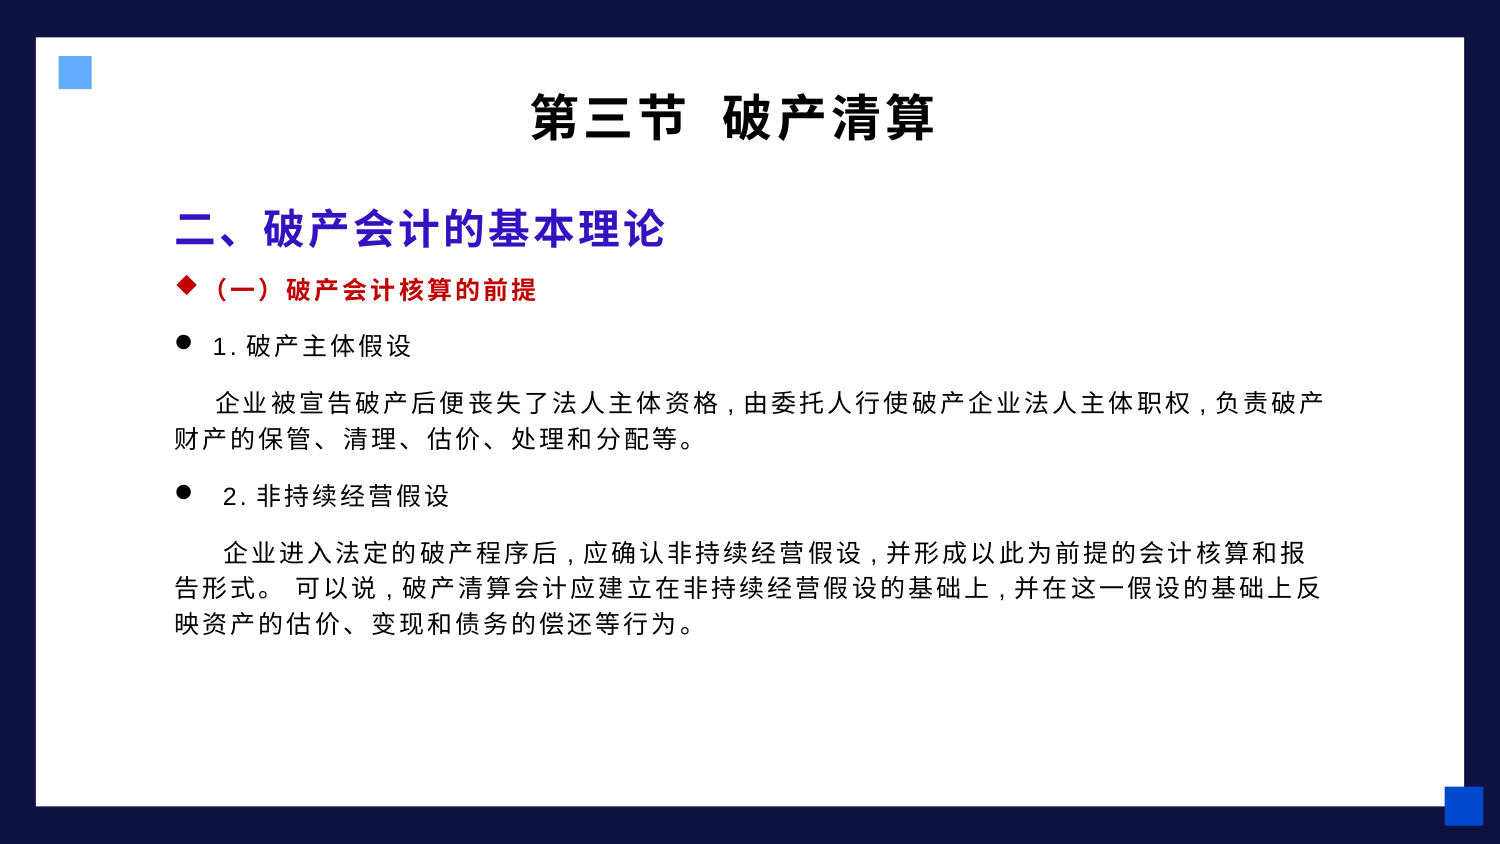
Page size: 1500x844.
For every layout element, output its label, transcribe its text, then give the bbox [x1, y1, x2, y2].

title 二、破产会计的基本理论 [157, 173, 1343, 263]
text_box 第三节 破产清算 [514, 79, 966, 155]
list （一）破产会计核算的前提 1.破产主体假设 企业被宣告破产后便丧失了法人主体资格,由委托人行使破产企业法人主体职权,负责破产财产的保管、清理、估价、处理和分配等。 2.非持续经营假设 企业进入法定的破产程序后,应确认非持续经营假设,并形成以此为前提的会计核算和报告形式。 可以说,破产清算会计应建立在非持续经营假设的基础上,并在这一假设的基础上反映资产的估价、变现和债务的偿还等行为。 [157, 268, 1343, 693]
